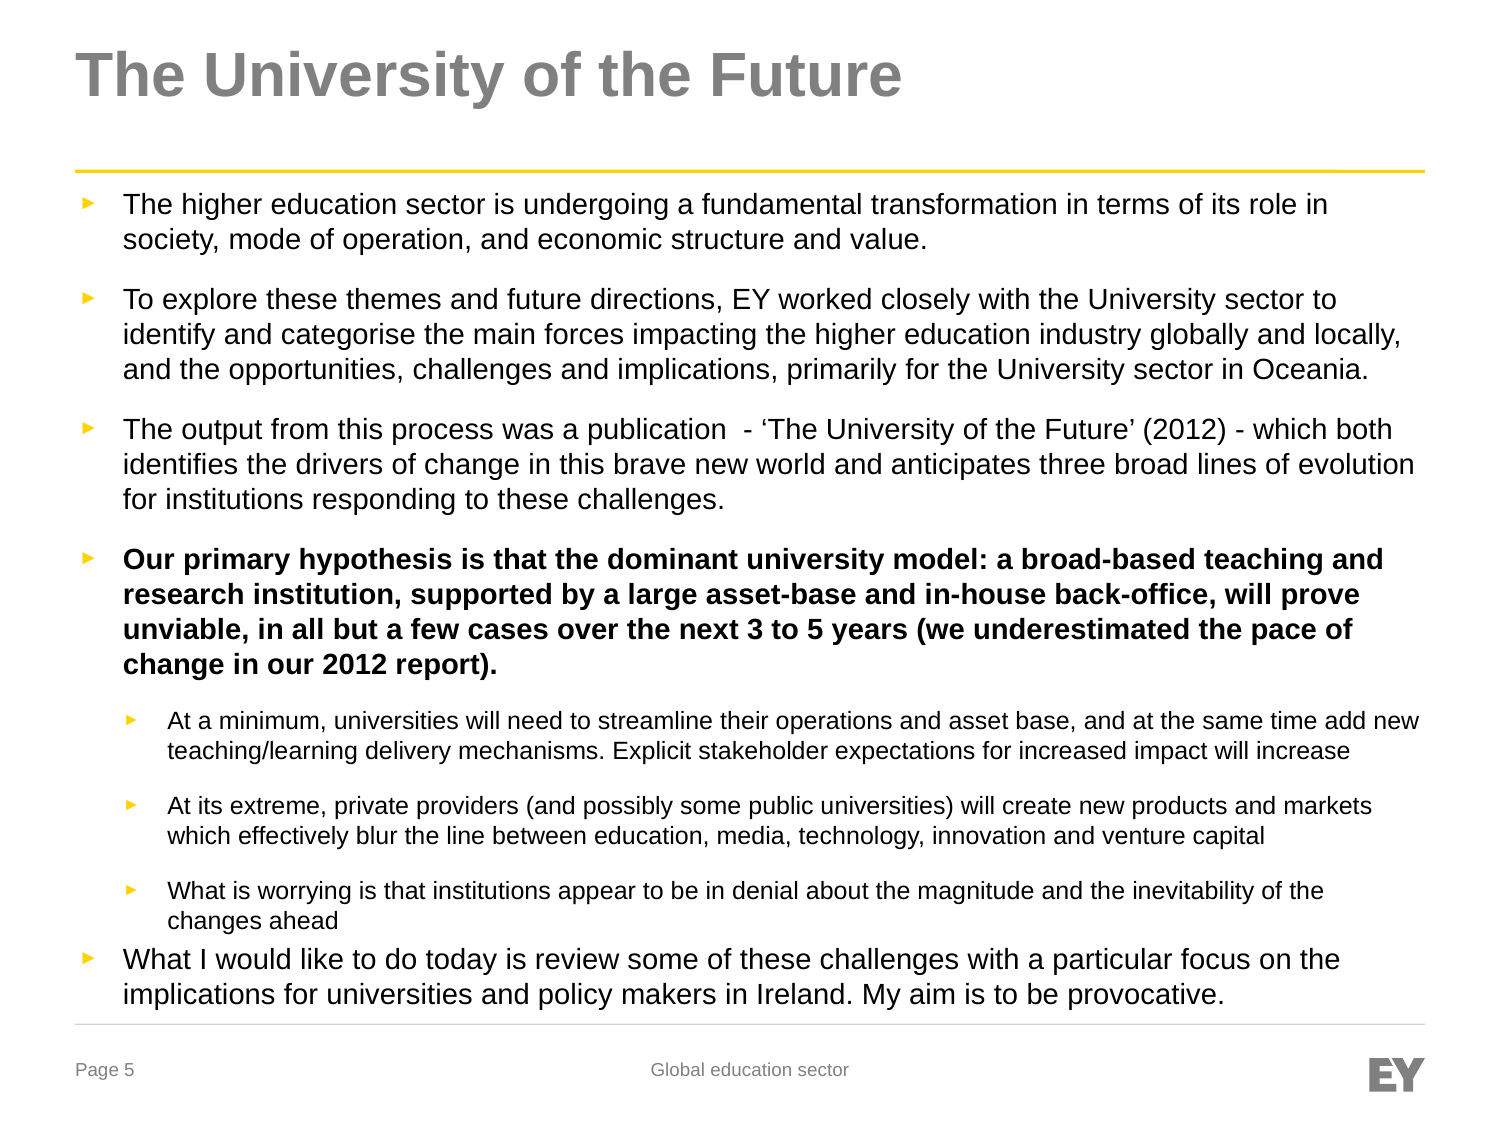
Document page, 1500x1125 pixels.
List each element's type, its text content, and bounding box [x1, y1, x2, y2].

title The University of the Future [75, 45, 1425, 170]
list The higher education sector is undergoing a fundamental transformation in terms of its role in society, mode of operation, and economic structure and value. To explore these themes and future directions, EY worked closely with the University sector to identify and categorise the main forces impacting the higher education industry globally and locally, and the opportunities, challenges and implications, primarily for the University sector in Oceania. The output from this process was a publication - ‘The University of the Future’ (2012) - which both identifies the drivers of change in this brave new world and anticipates three broad lines of evolution for institutions responding to these challenges. Our primary hypothesis is that the dominant university model: a broad-based teaching and research institution, supported by a large asset-base and in-house back-office, will prove unviable, in all but a few cases over the next 3 to 5 years (we underestimated the pace of change in our 2012 report). At a minimum, universities will need to streamline their operations and asset base, and at the same time add new teaching/learning delivery mechanisms. Explicit stakeholder expectations for increased impact will increase At its extreme, private providers (and possibly some public universities) will create new products and markets which effectively blur the line between education, media, technology, innovation and venture capital What is worrying is that institutions appear to be in denial about the magnitude and the inevitability of the changes ahead What I would like to do today is review some of these challenges with a particular focus on the implications for universities and policy makers in Ireland. My aim is to be provocative. [78, 185, 1429, 957]
